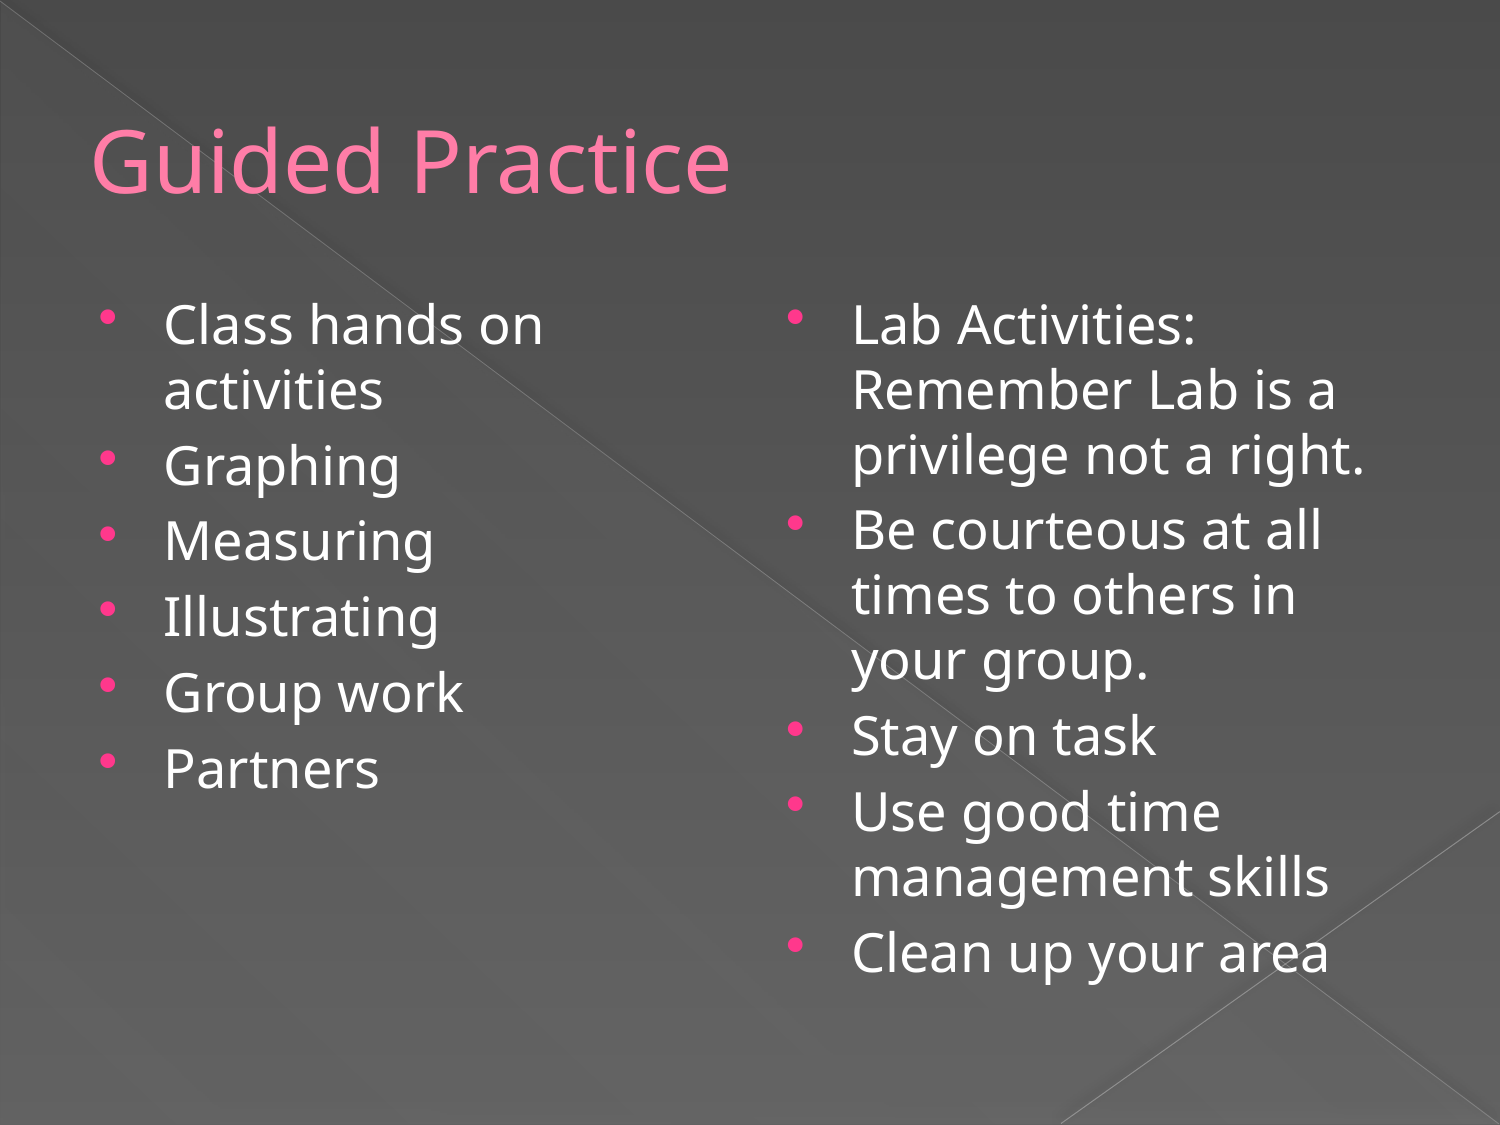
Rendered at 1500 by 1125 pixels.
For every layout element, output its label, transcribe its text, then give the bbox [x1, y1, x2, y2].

title Guided Practice [75, 43, 1425, 274]
list Lab Activities: Remember Lab is a privilege not a right. Be courteous at all times to others in your group. Stay on task Use good time management skills Clean up your area [762, 282, 1426, 1026]
list Class hands on activities Graphing Measuring Illustrating Group work Partners [74, 282, 738, 1026]
